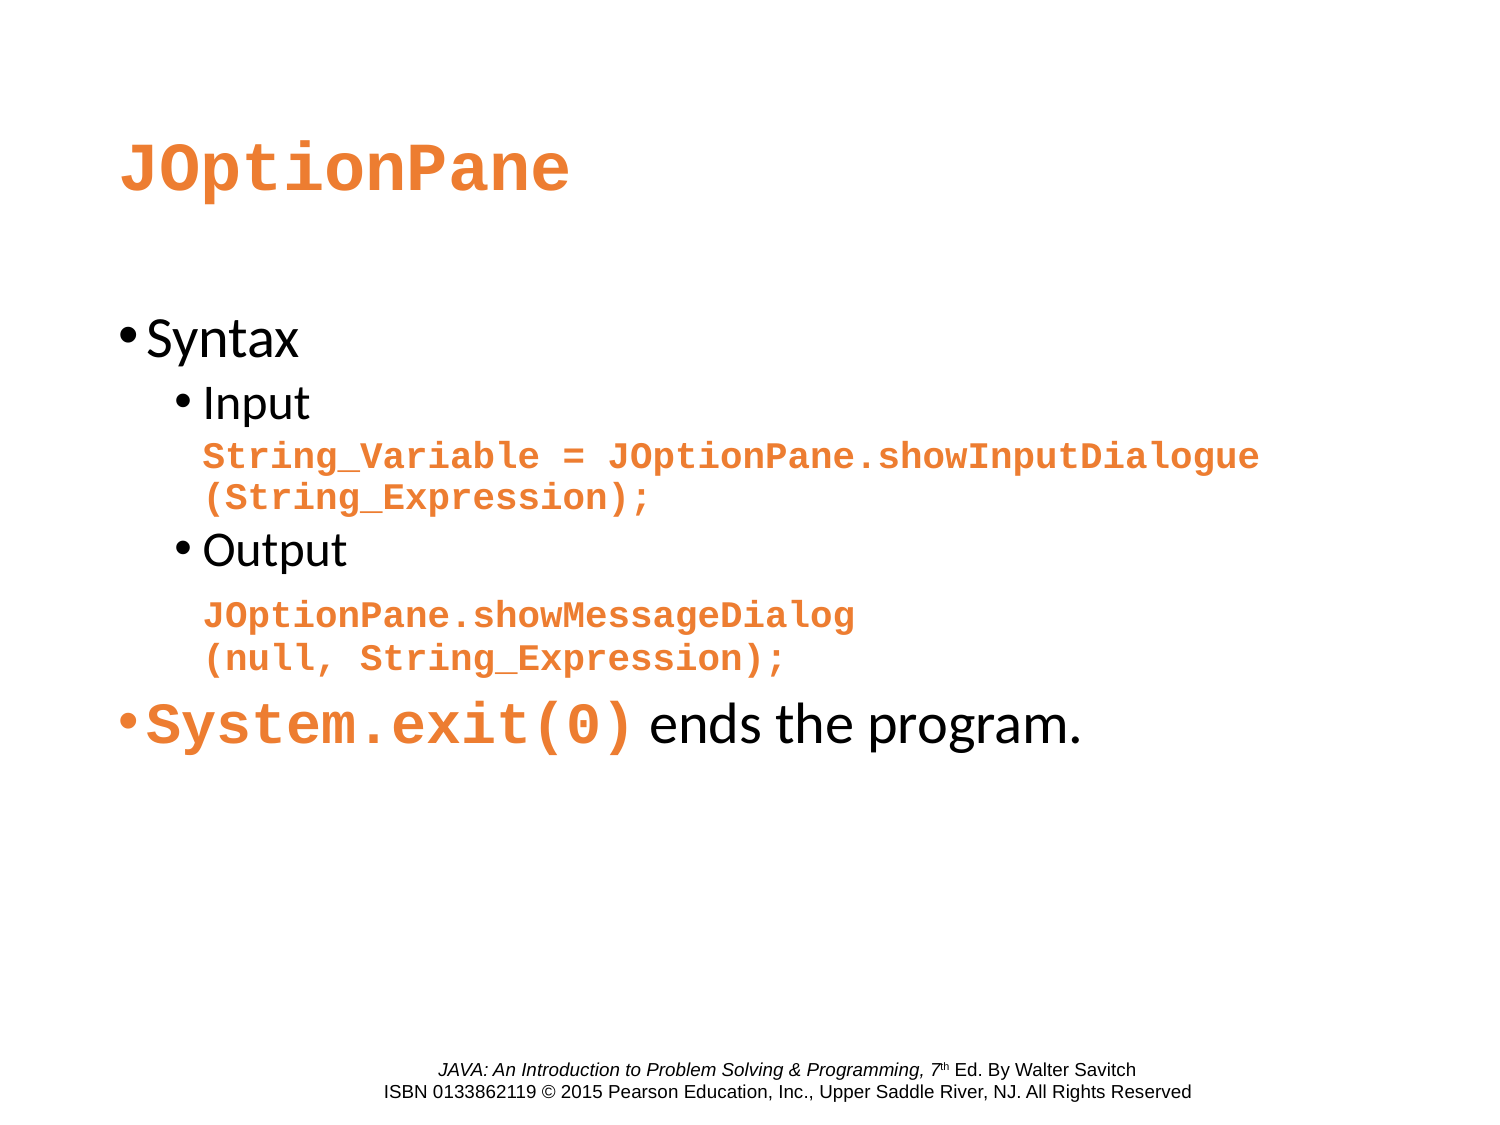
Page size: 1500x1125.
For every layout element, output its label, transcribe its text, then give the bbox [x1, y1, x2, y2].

list Syntax Input String_Variable = JOptionPane.showInputDialogue (String_Expression); Output JOptionPane.showMessageDialog (null, String_Expression); System.exit(0) ends the program. [103, 299, 1397, 1014]
title JOptionPane [103, 59, 1397, 278]
